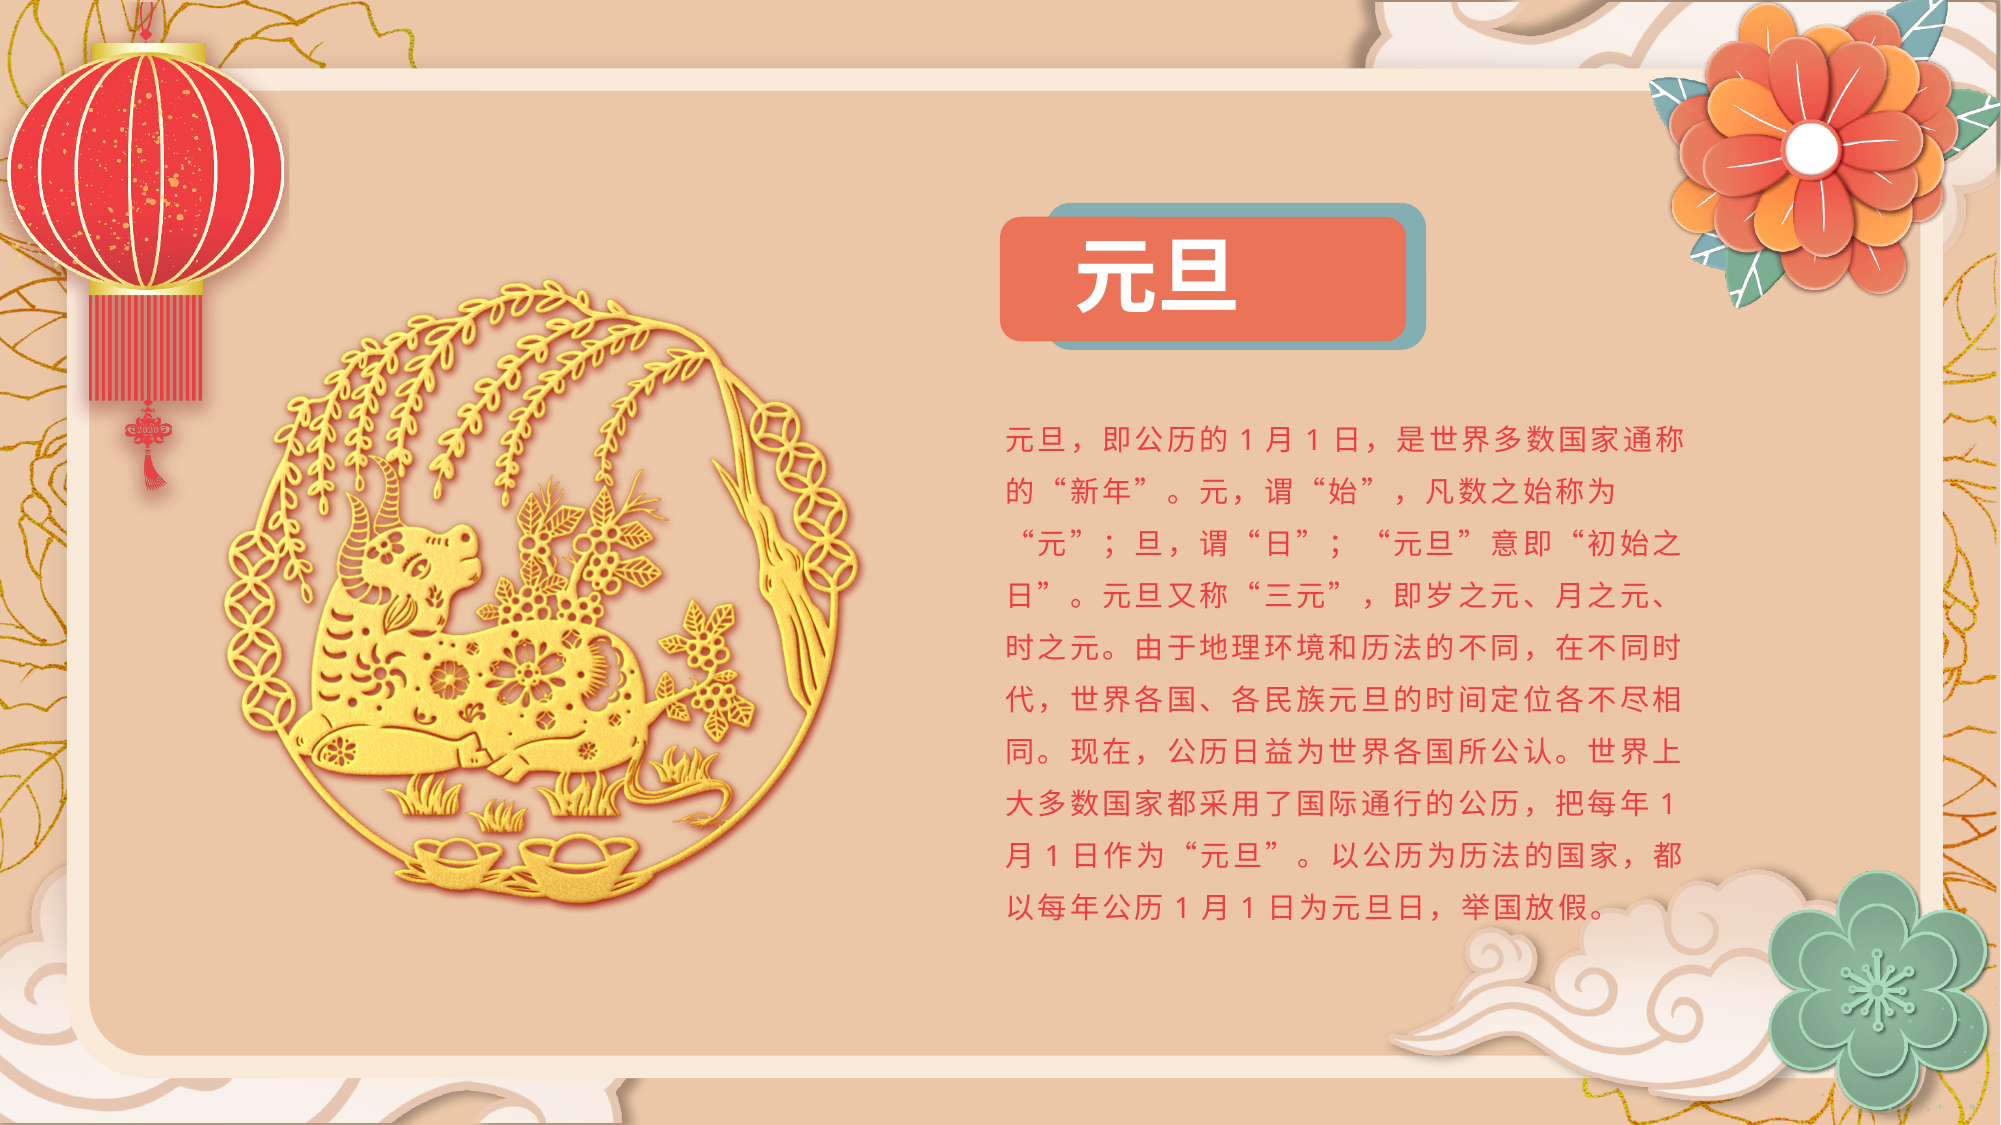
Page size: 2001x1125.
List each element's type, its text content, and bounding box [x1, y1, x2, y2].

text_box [999, 203, 1425, 349]
picture [1611, 0, 2001, 857]
picture [0, 0, 872, 993]
picture [1258, 1115, 1997, 1125]
text_box 元旦，即公历的1月1日，是世界多数国家通称的“新年”。元，谓“始”，凡数之始称为“元”；旦，谓“日”；“元旦”意即“初始之日”。元旦又称“三元”，即岁之元、月之元、时之元。由于地理环境和历法的不同，在不同时代，世界各国、各民族元旦的时间定位各不尽相同。现在，公历日益为世界各国所公认。世界上大多数国家都采用了国际通行的公历，把每年1月1日作为“元旦”。以公历为历法的国家，都以每年公历1月1日为元旦日，举国放假。 [990, 396, 1722, 932]
